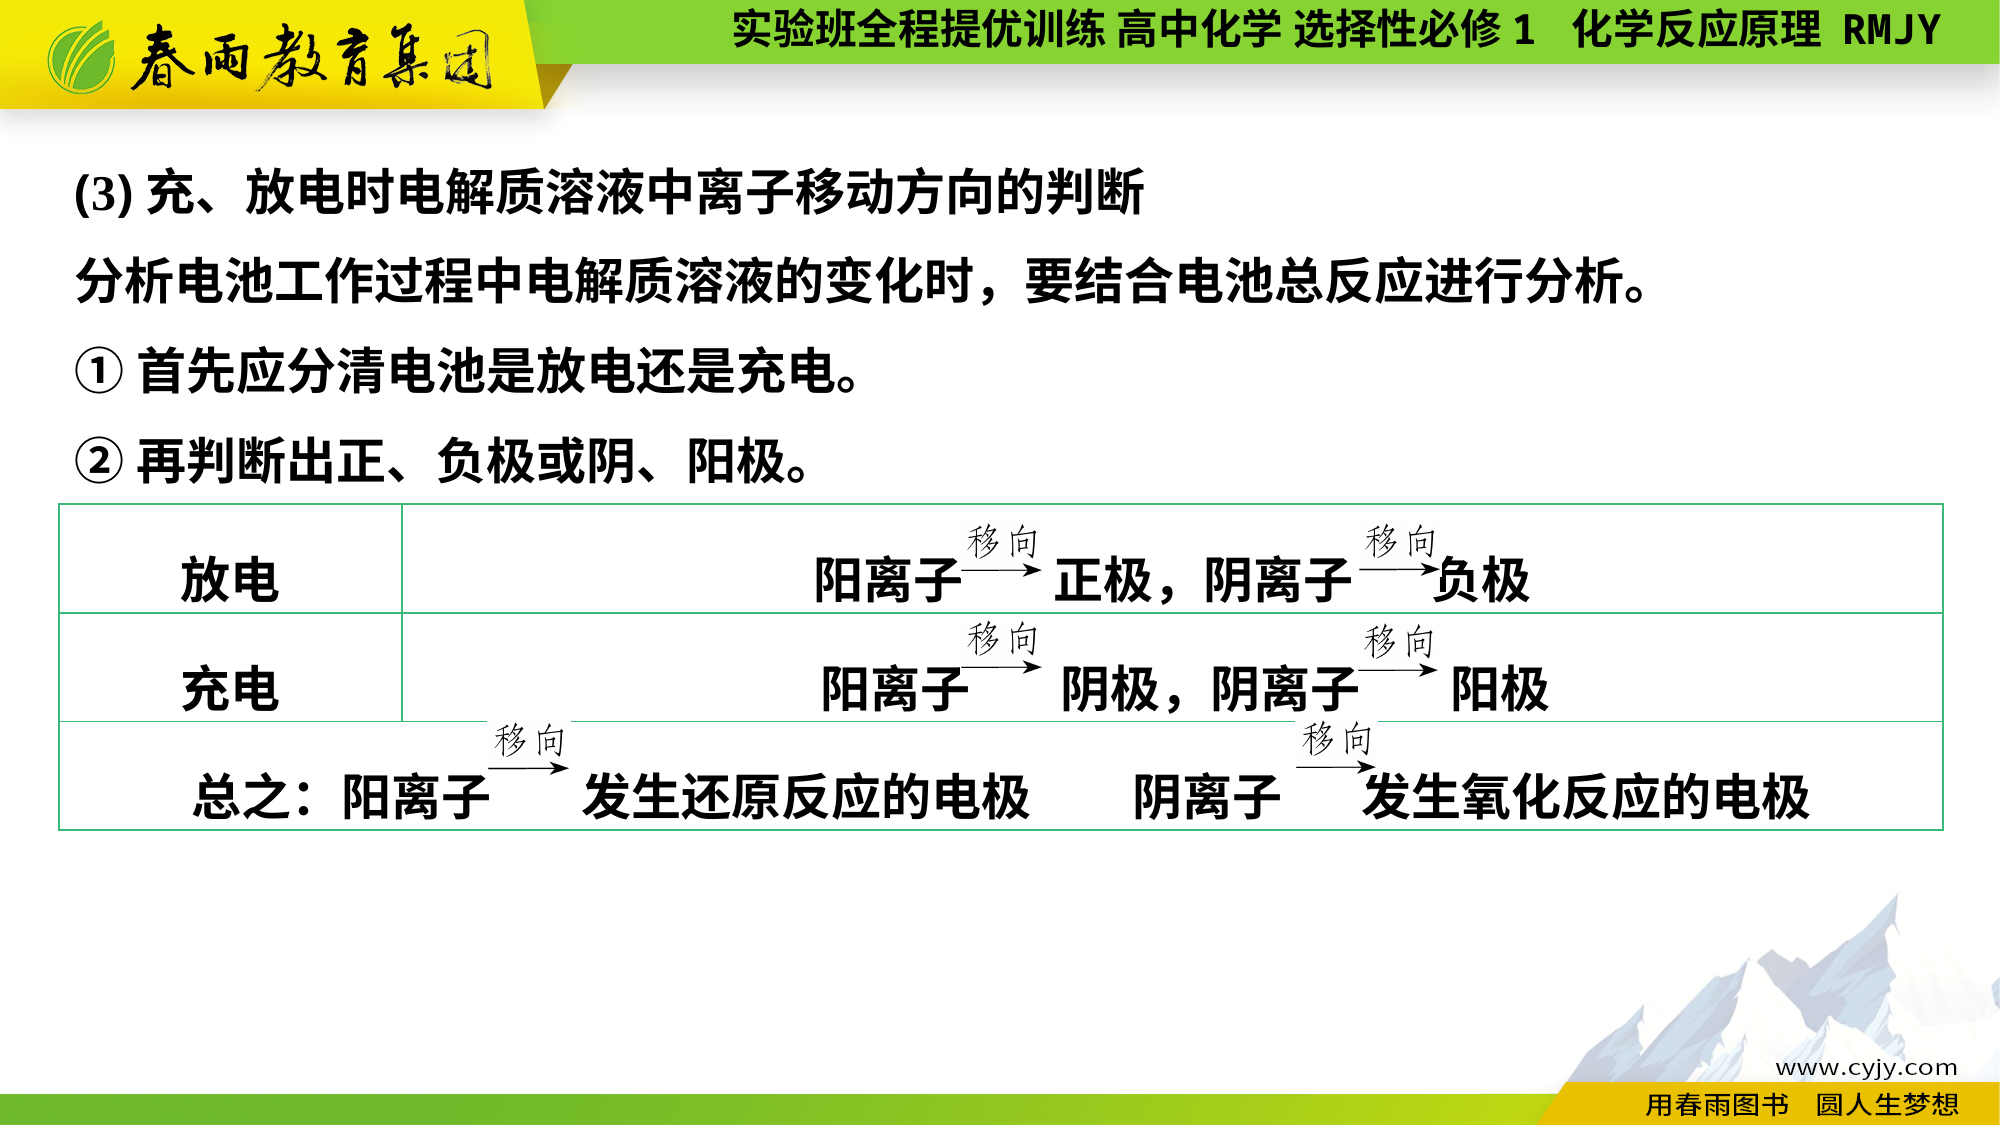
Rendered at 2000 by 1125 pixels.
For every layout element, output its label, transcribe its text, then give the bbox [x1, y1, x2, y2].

table_cell 总之：阳离子 发生还原反应的电极 阴离子 发生氧化反应的电极 [60, 722, 1942, 829]
table_header 阳离子 正极，阴离子 负极 [403, 505, 1942, 612]
table_cell 充电 [60, 614, 401, 721]
picture [0, 0, 2000, 1125]
list (3)充、放电时电解质溶液中离子移动方向的判断 分析电池工作过程中电解质溶液的变化时，要结合电池总反应进行分析。 ①首先应分清电池是放电还是充电。 ②再判断出正、负极或阴、阳极。 [59, 122, 1944, 502]
table_cell 阳离子 阴极，阴离子 阳极 [403, 614, 1942, 721]
table_header 放电 [60, 505, 401, 612]
